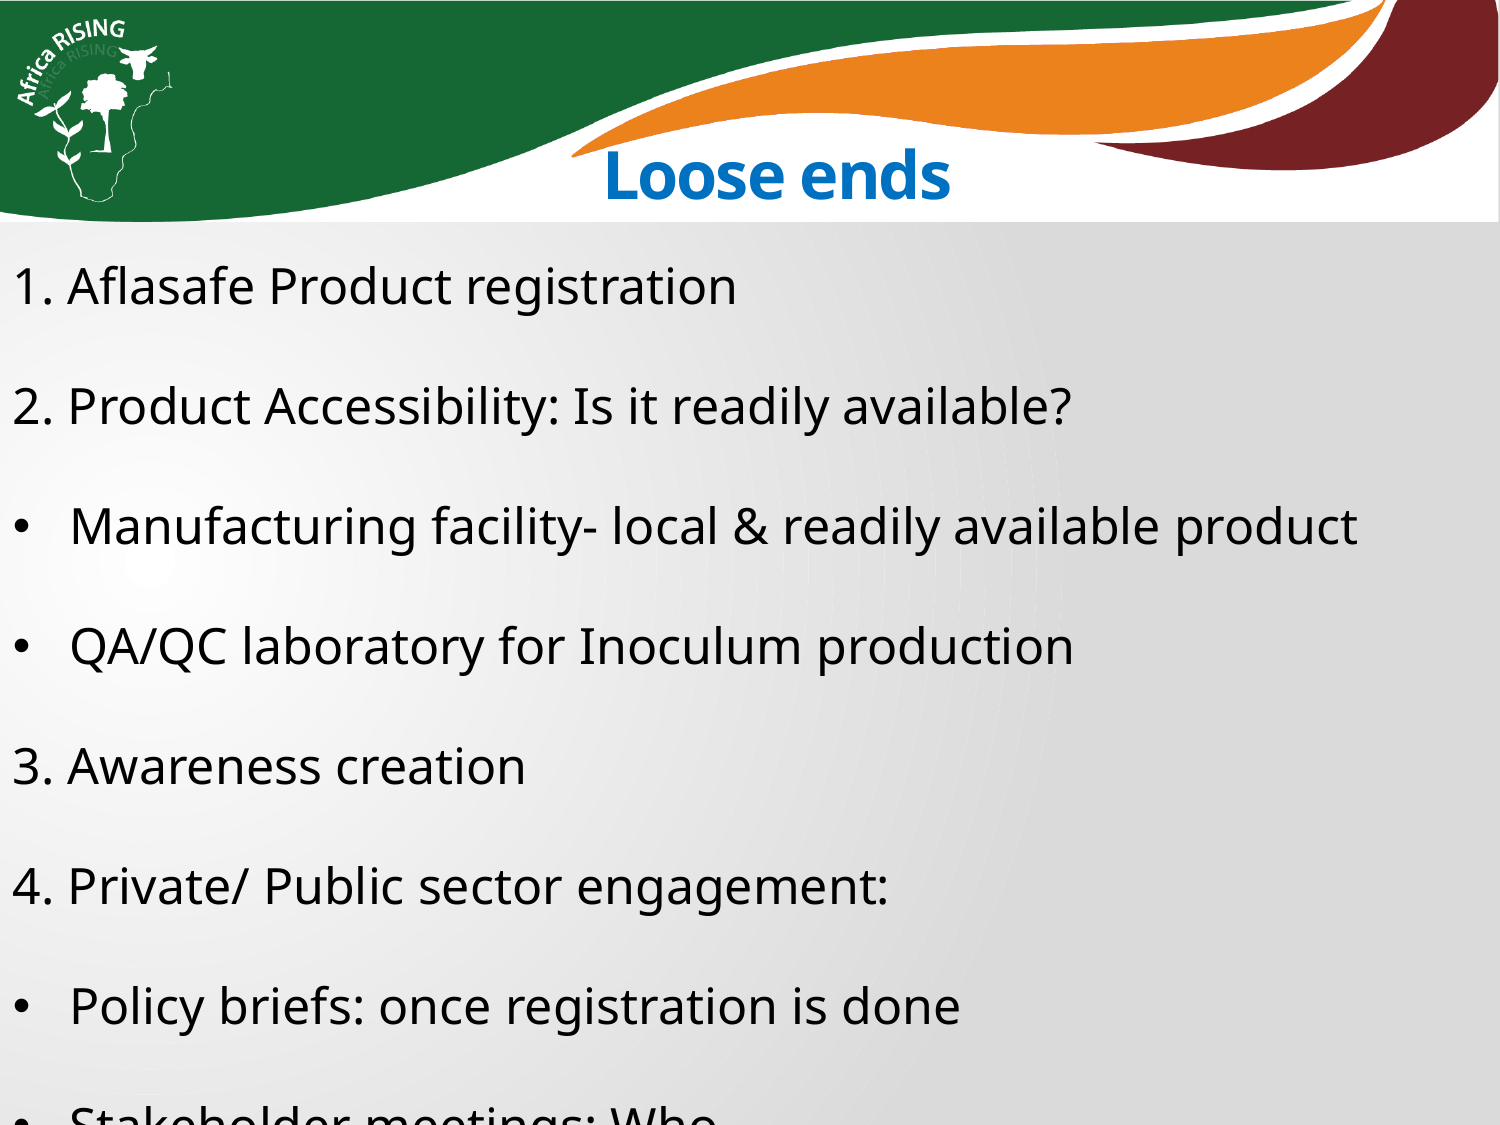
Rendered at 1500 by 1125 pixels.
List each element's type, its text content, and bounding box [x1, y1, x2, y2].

text_box Loose ends [587, 125, 1400, 243]
picture [0, 0, 1499, 222]
text_box 1. Aflasafe Product registration 2. Product Accessibility: Is it readily available? Manufacturing facility- local & readily available product QA/QC laboratory for Inoculum production 3. Awareness creation 4. Private/ Public sector engagement: Policy briefs: once registration is done Stakeholder meetings: Who, [0, 187, 1488, 1125]
